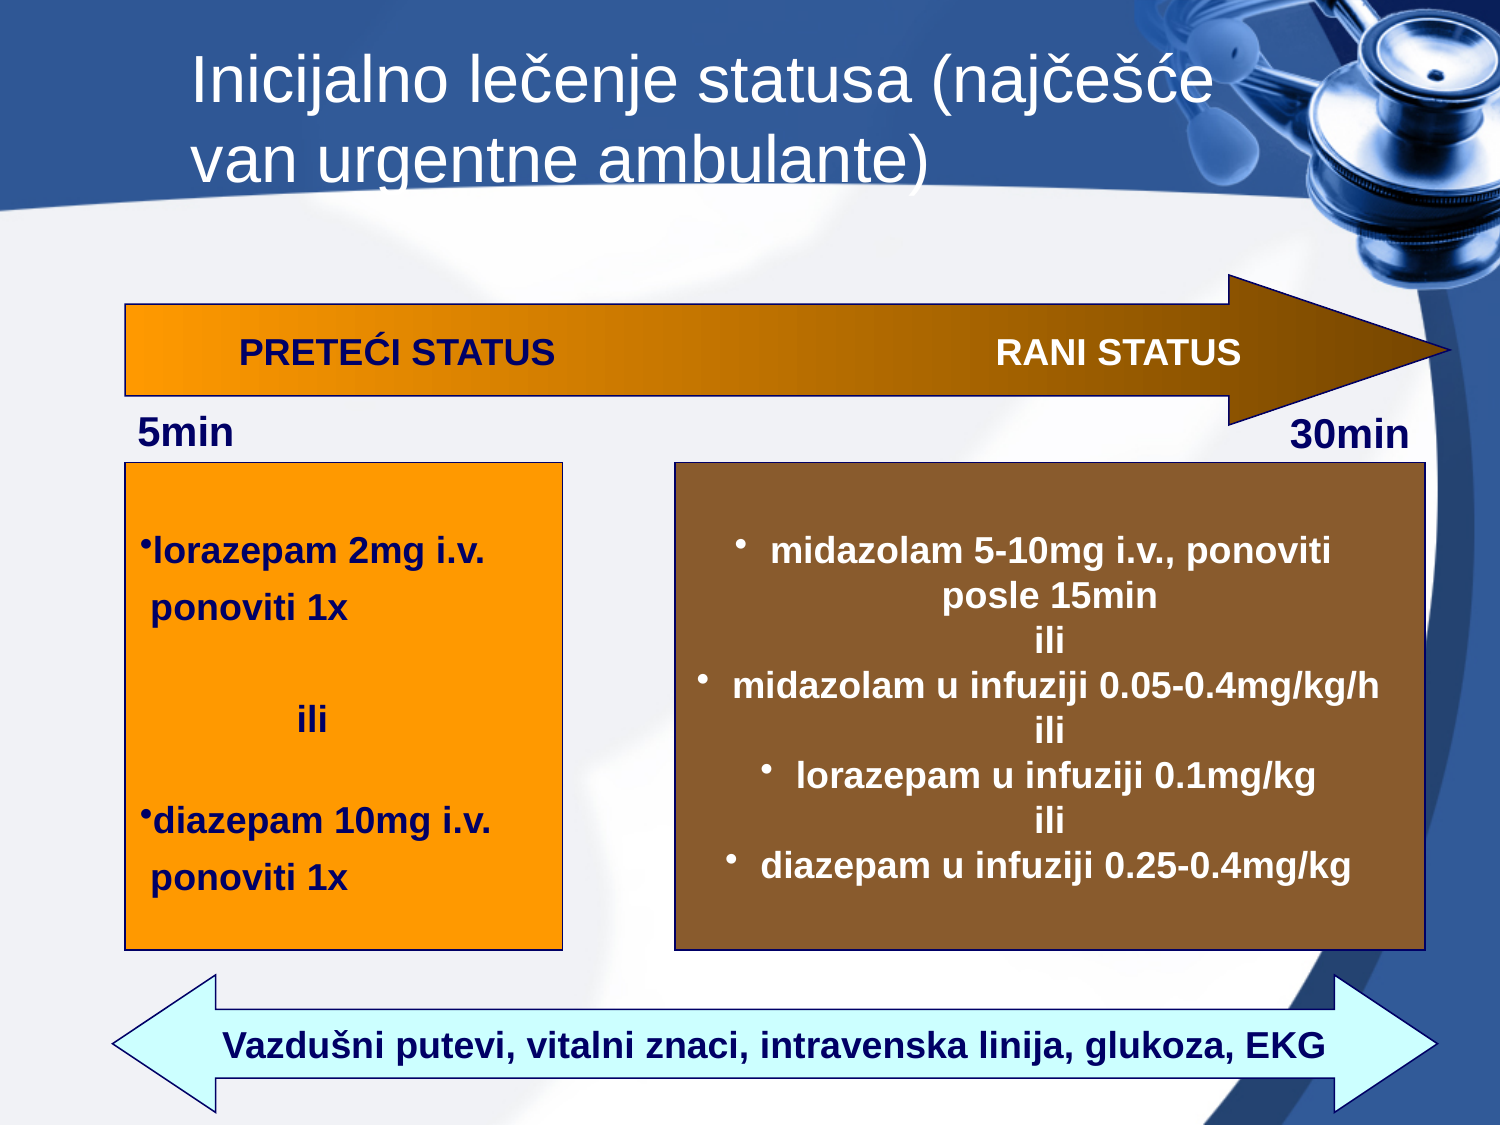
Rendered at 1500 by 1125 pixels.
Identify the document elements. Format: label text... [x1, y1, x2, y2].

text_box PRETEĆI STATUS RANI STATUS [125, 274, 1451, 425]
title Inicijalno lečenje statusa (najčešće van urgentne ambulante) [175, 0, 1351, 232]
text_box Vazdušni putevi, vitalni znaci, intravenska linija, glukoza, EKG [112, 974, 1438, 1113]
text_box lorazepam 2mg i.v. ponoviti 1x ili diazepam 10mg i.v. ponoviti 1x [124, 462, 563, 950]
text_box 5min [122, 397, 250, 463]
text_box midazolam 5-10mg i.v., ponoviti posle 15min ili midazolam u infuziji 0.05-0.4mg/kg/h ili lorazepam u infuziji 0.1mg/kg ili diazepam u infuziji 0.25-0.4mg/kg [674, 462, 1425, 950]
slide_number 49 [937, 1062, 1294, 1101]
text_box 30min [1275, 399, 1426, 465]
picture [0, 0, 1500, 1125]
